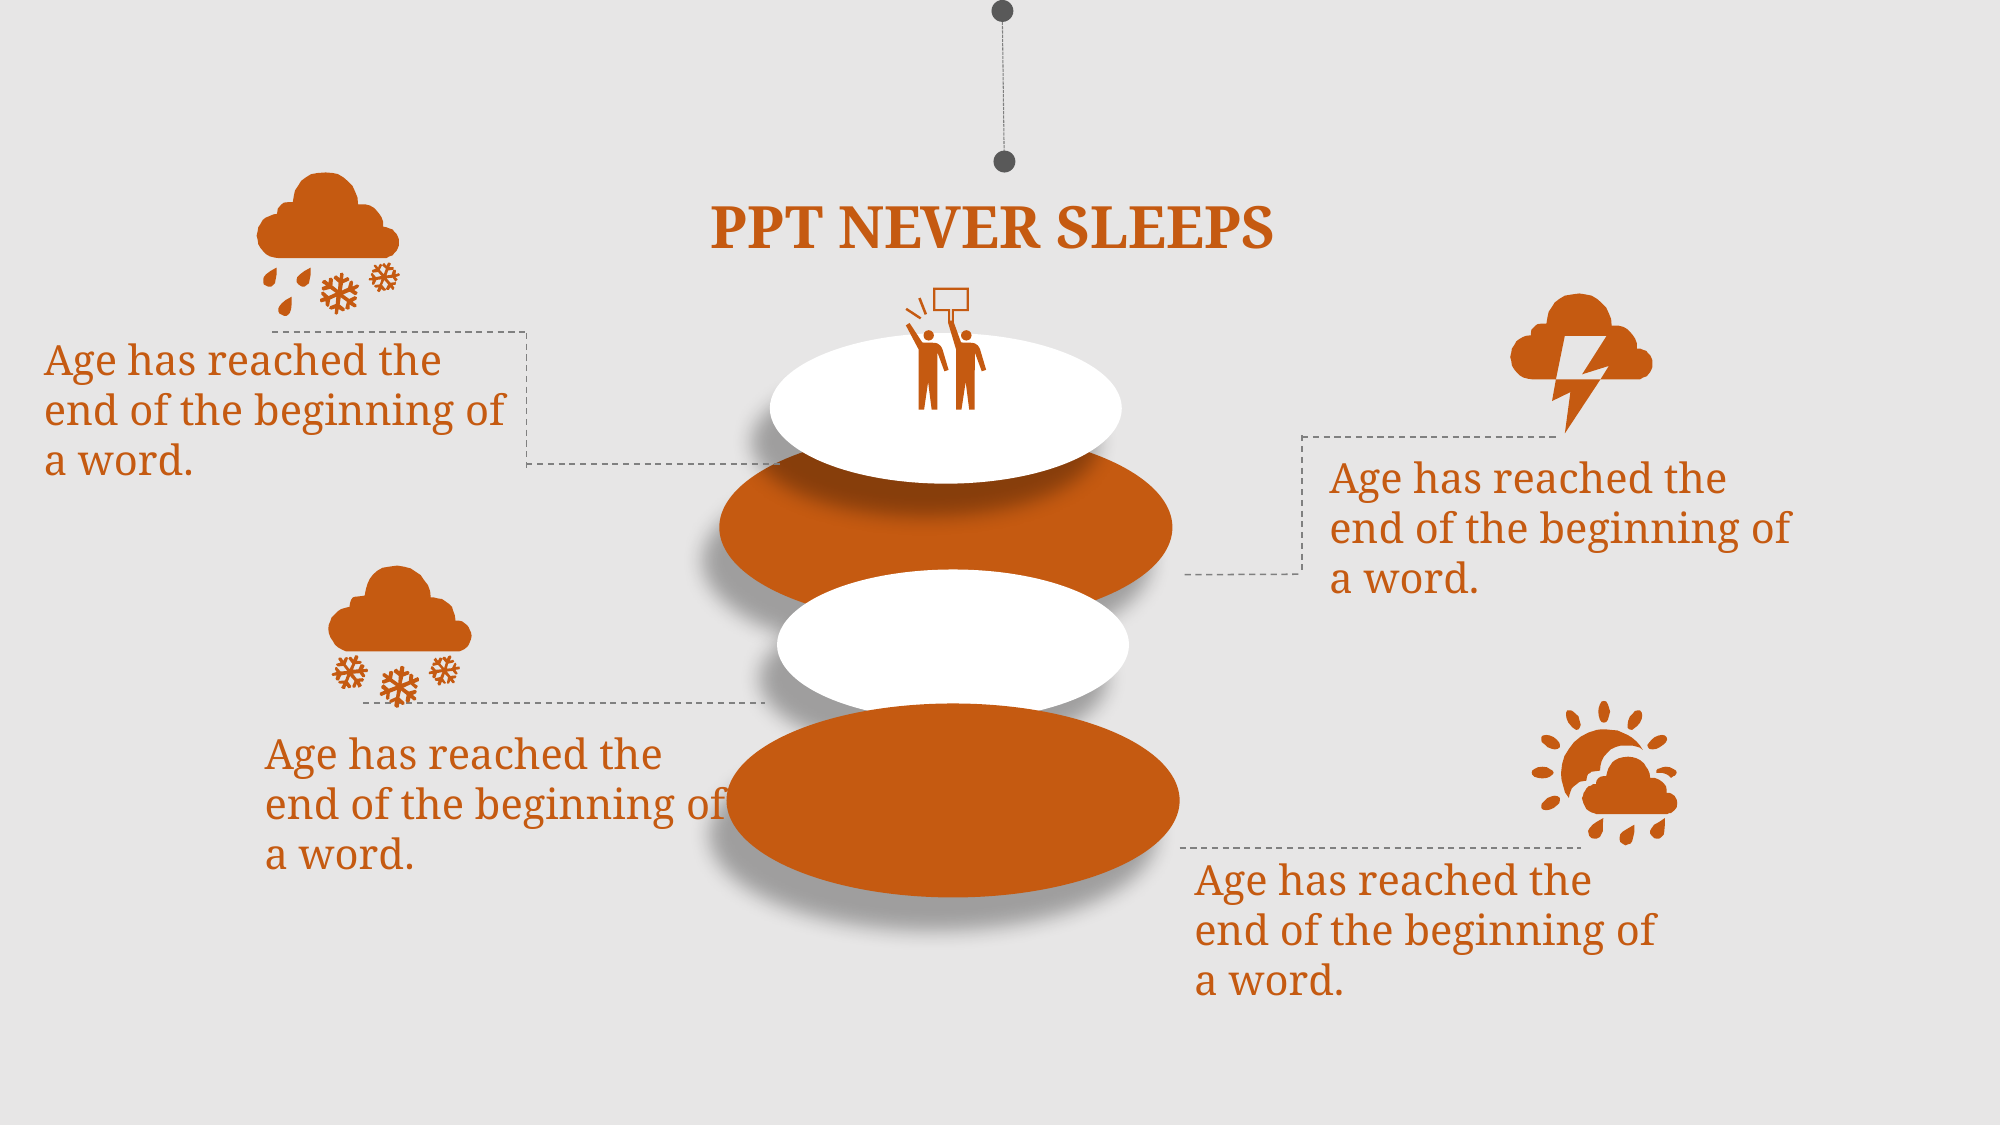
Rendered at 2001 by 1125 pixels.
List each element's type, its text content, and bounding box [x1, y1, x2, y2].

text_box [740, 0, 1247, 269]
text_box [1588, 818, 1604, 839]
text_box [1619, 824, 1635, 846]
text_box Age has reached the end of the beginning of a word. [28, 326, 533, 492]
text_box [905, 287, 987, 410]
text_box [394, 703, 405, 708]
text_box [1598, 700, 1611, 723]
text_box Age has reached the end of the beginning of a word. [1179, 846, 1684, 1012]
text_box [331, 655, 369, 689]
text_box [1541, 795, 1560, 811]
text_box Age has reached the end of the beginning of a word. [249, 720, 719, 885]
text_box [1561, 729, 1643, 798]
text_box [368, 262, 400, 293]
text_box [1647, 734, 1668, 750]
text_box [1650, 818, 1665, 839]
text_box [1510, 293, 1653, 434]
text_box [296, 267, 311, 287]
text_box [1581, 756, 1678, 815]
text_box [1531, 766, 1554, 779]
text_box Age has reached the end of the beginning of a word. [1314, 444, 1819, 609]
text_box [263, 267, 277, 287]
text_box [1566, 710, 1581, 730]
text_box [256, 172, 399, 259]
text_box [278, 296, 292, 316]
text_box [428, 655, 460, 686]
text_box [1541, 734, 1560, 750]
text_box [328, 565, 472, 652]
text_box [379, 665, 419, 702]
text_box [719, 332, 1180, 898]
text_box [320, 272, 360, 315]
text_box [1627, 710, 1643, 730]
